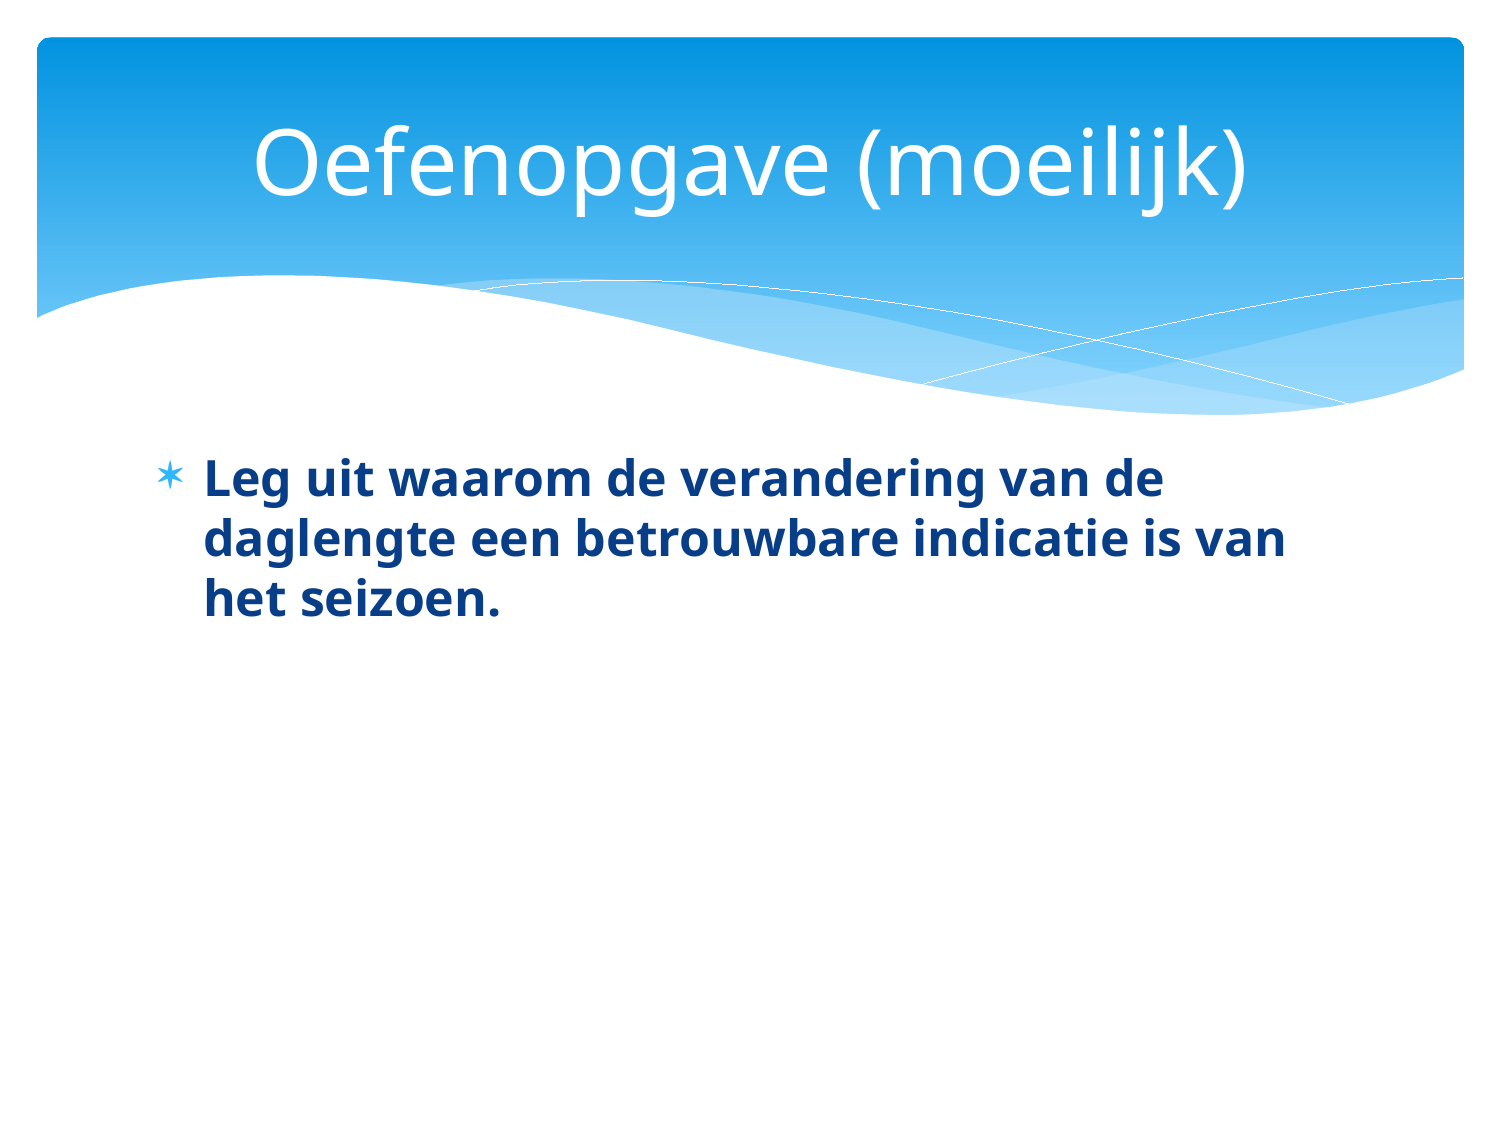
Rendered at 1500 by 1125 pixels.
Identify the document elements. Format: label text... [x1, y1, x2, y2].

title Oefenopgave (moeilijk) [75, 55, 1425, 261]
list Leg uit waarom de verandering van de daglengte een betrouwbare indicatie is van het seizoen. [143, 438, 1359, 622]
